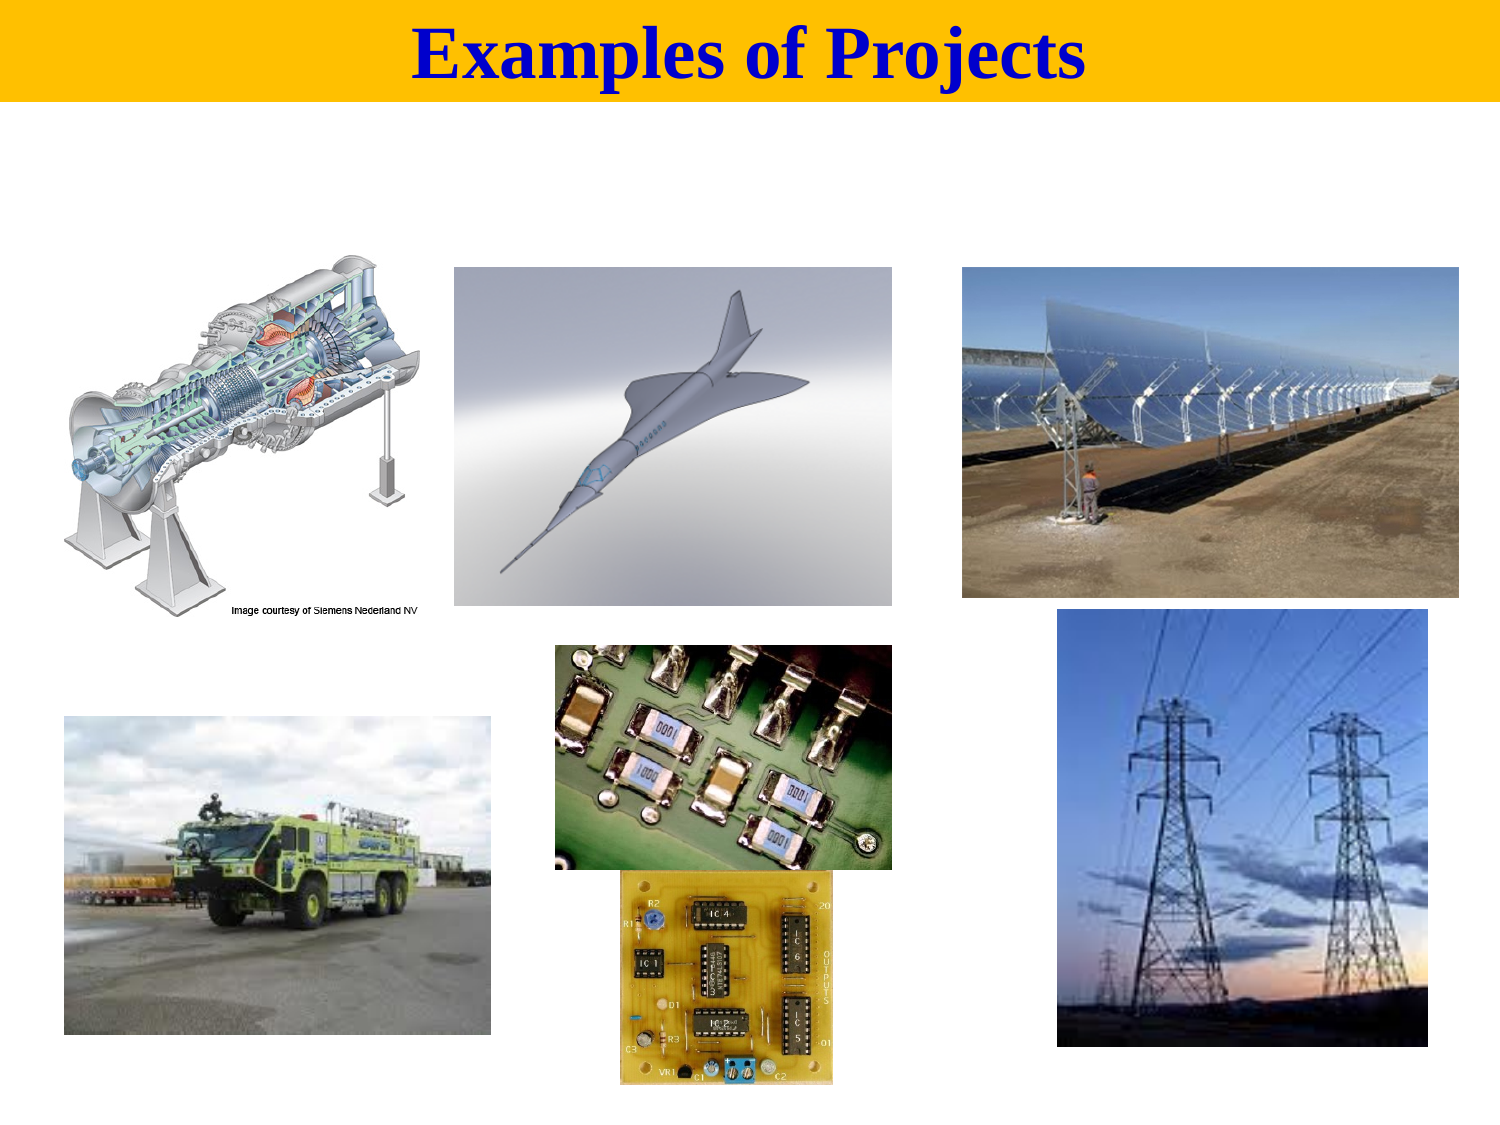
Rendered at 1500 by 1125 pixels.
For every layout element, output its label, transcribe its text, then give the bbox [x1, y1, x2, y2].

picture [454, 266, 892, 607]
picture [64, 715, 491, 1036]
picture [555, 645, 892, 1085]
picture [1056, 609, 1428, 1048]
title Examples of Projects [0, 0, 1500, 103]
picture [962, 266, 1459, 599]
picture [64, 255, 420, 617]
